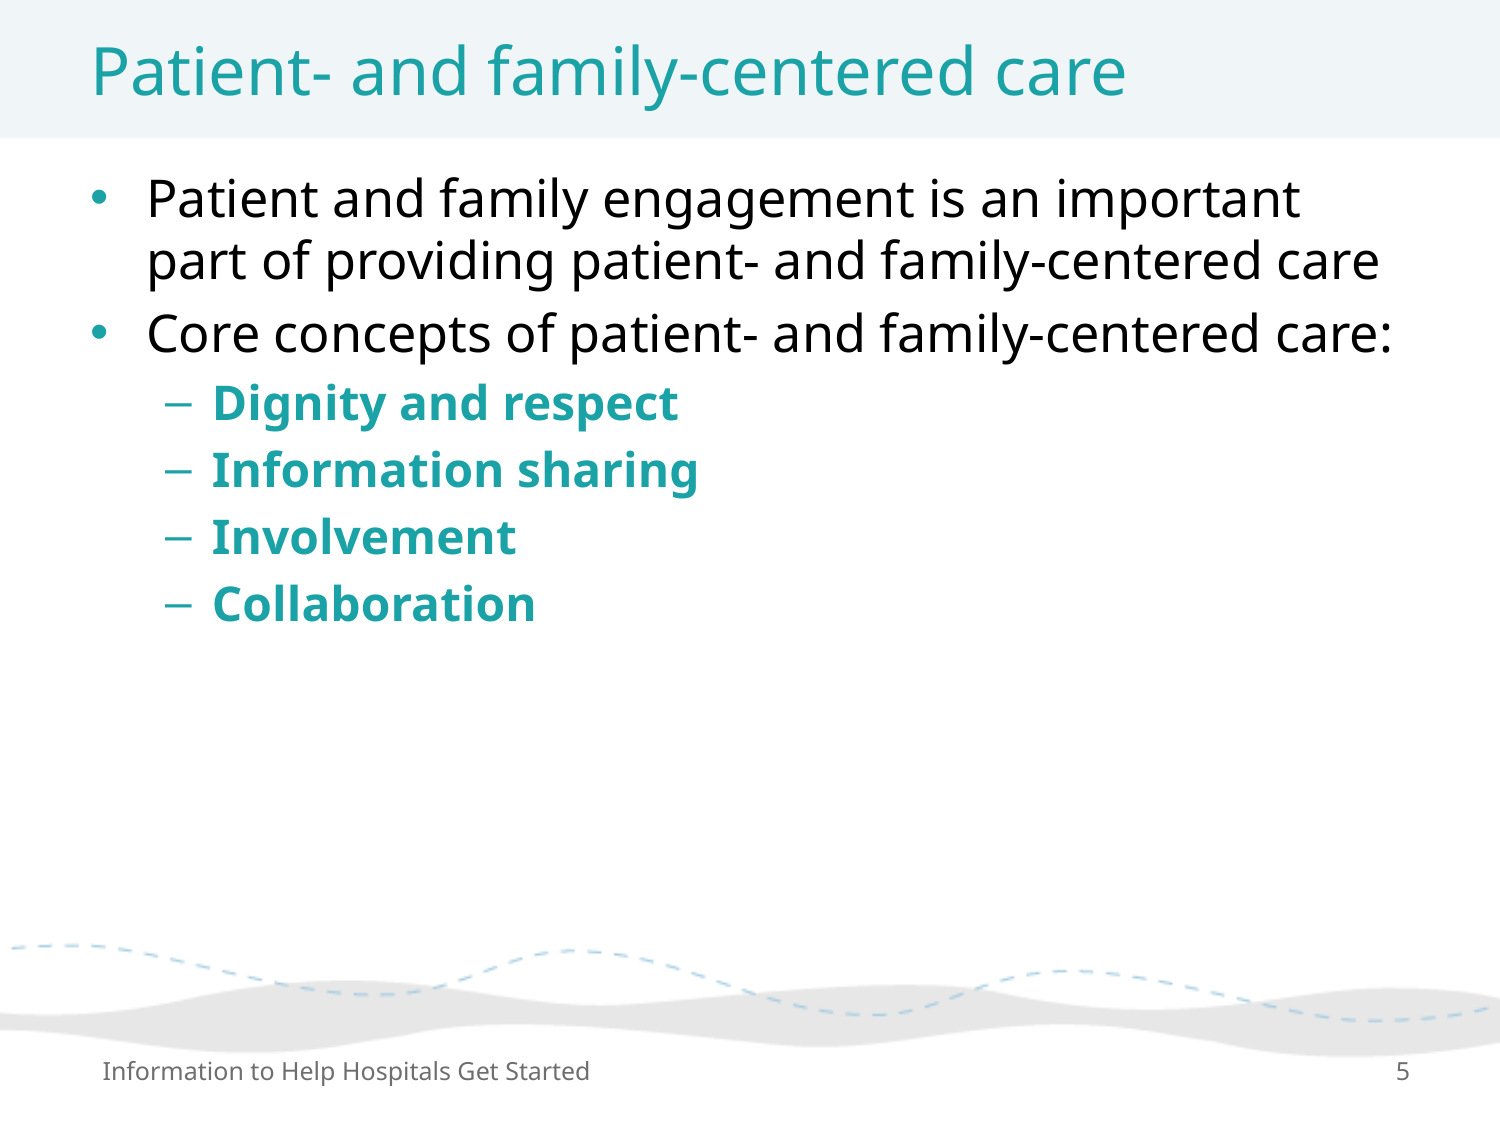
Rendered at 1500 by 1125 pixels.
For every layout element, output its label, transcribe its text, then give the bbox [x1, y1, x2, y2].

footer Information to Help Hospitals Get Started [87, 1042, 763, 1103]
list Patient and family engagement is an important part of providing patient- and family-centered care Core concepts of patient- and family-centered care: Dignity and respect Information sharing Involvement Collaboration [75, 157, 1425, 900]
title Patient- and family-centered care [75, 0, 1425, 138]
slide_number 5 [1074, 1042, 1425, 1103]
picture [0, 0, 1500, 1125]
